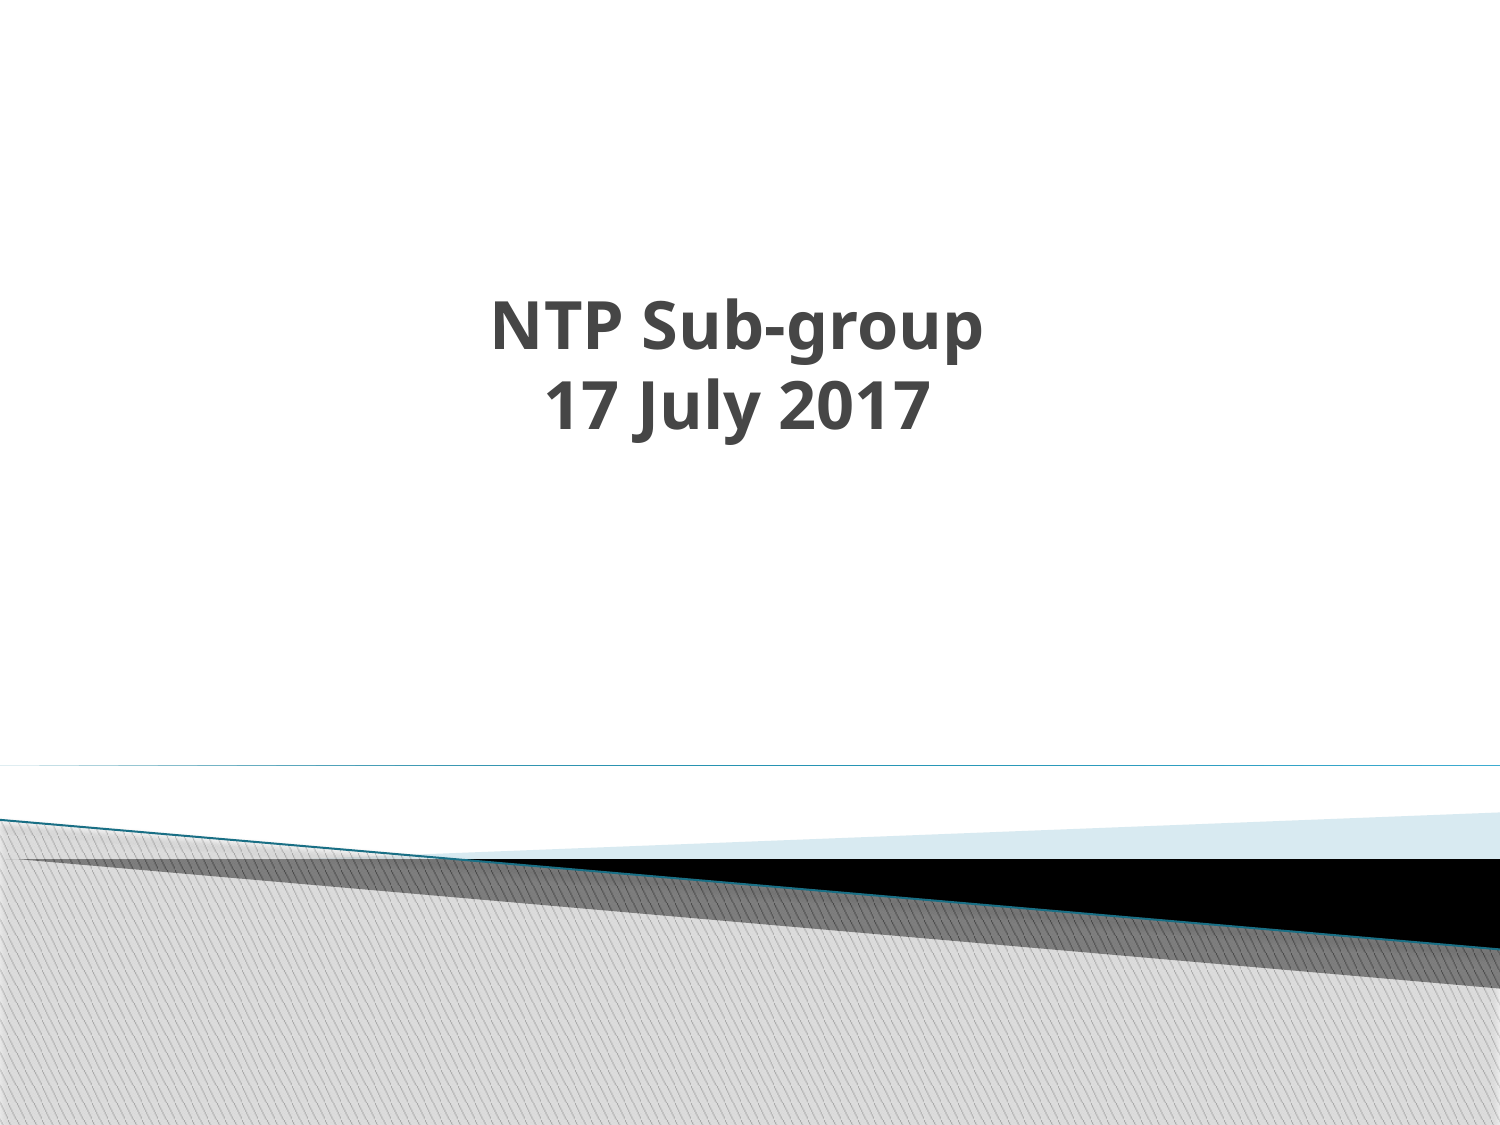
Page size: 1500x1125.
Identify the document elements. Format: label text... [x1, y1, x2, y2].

picture [5, 859, 1500, 989]
title NTP Sub-group 17 July 2017 [99, 237, 1375, 450]
